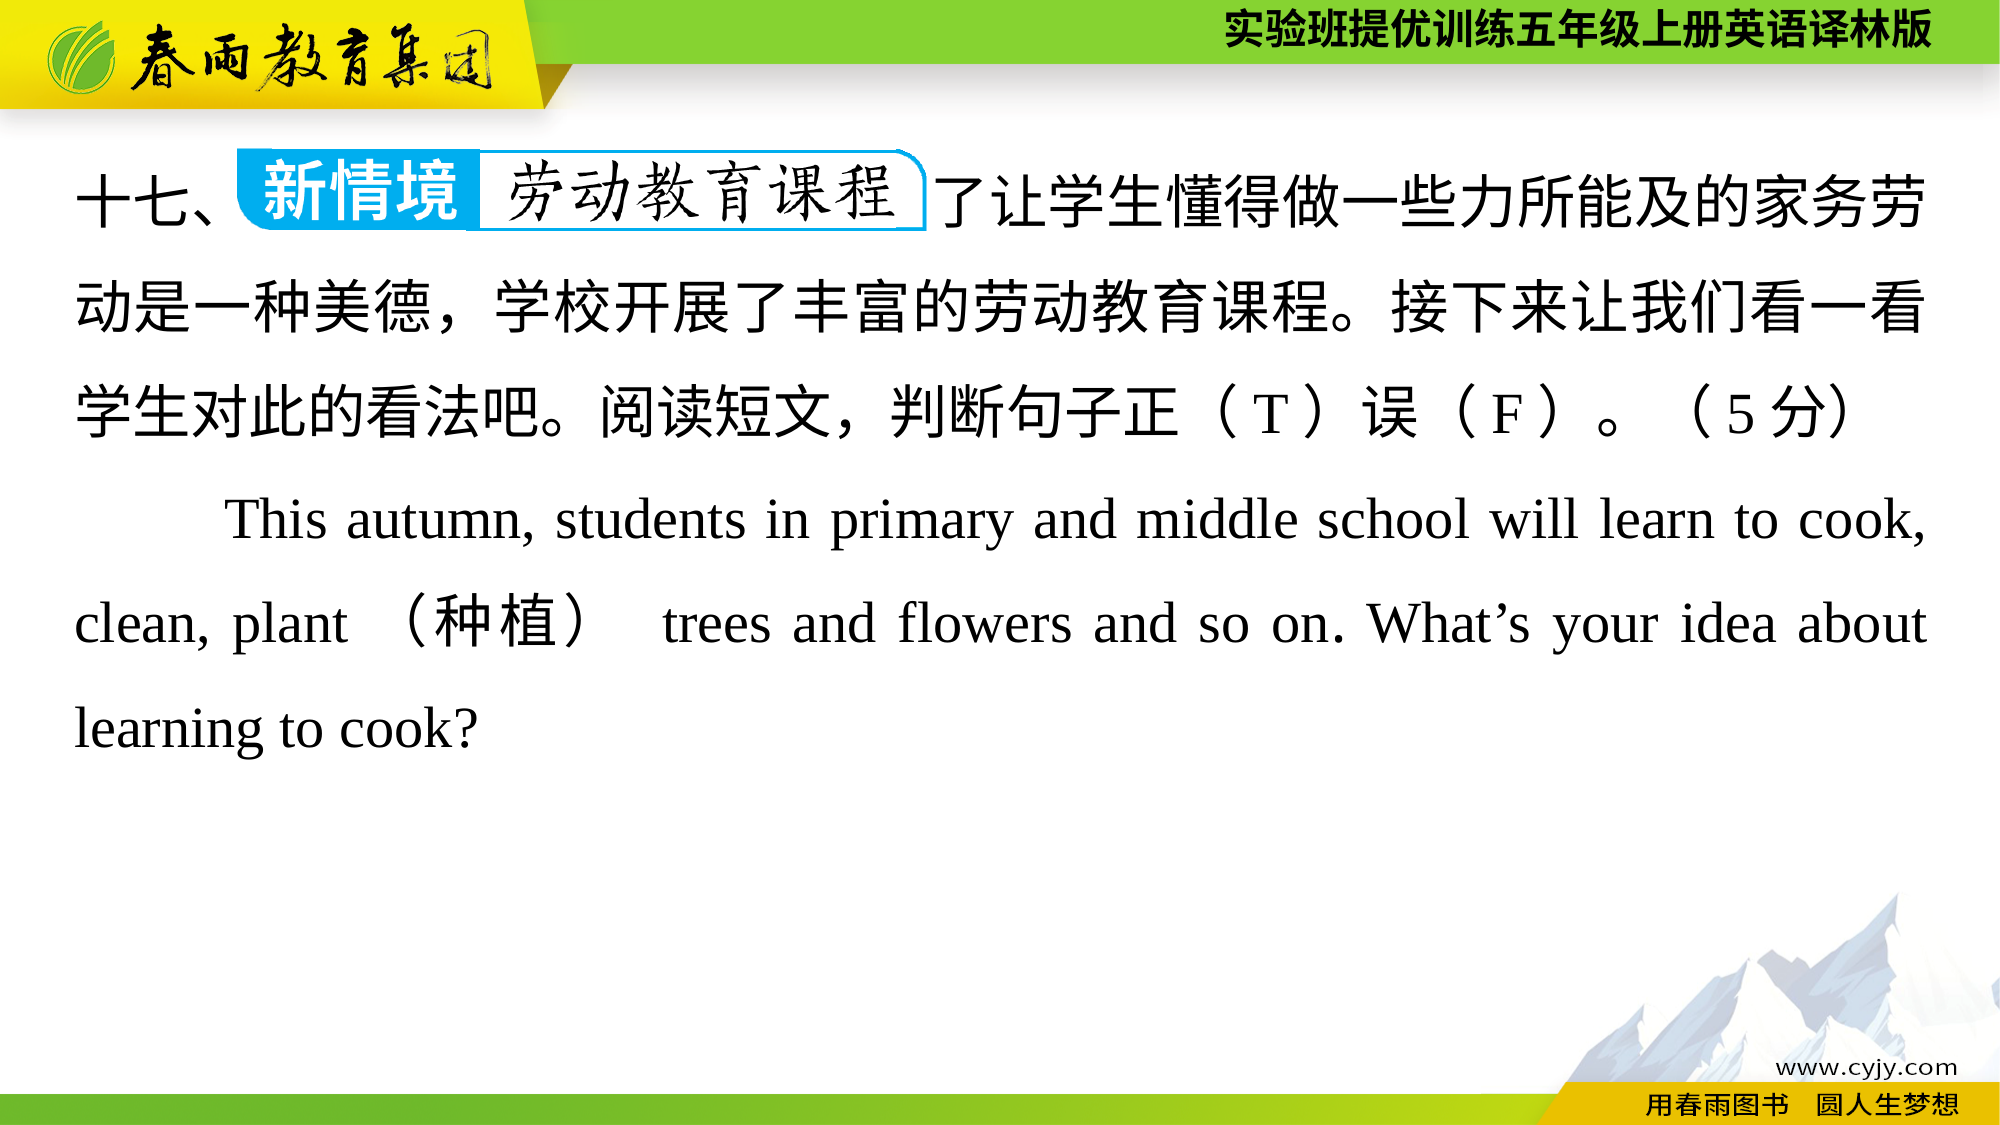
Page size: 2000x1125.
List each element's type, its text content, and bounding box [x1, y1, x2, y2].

list 十七、 为了让学生懂得做一些力所能及的家务劳动是一种美德，学校开展了丰富的劳动教育课程。接下来让我们看一看学生对此的看法吧。阅读短文，判断句子正（T）误（F）。（5分） This autumn, students in primary and middle school will learn to cook, clean, plant（种植） trees and flowers and so on. What’s your idea about learning to cook? [59, 122, 1944, 774]
picture [0, 0, 2000, 1125]
